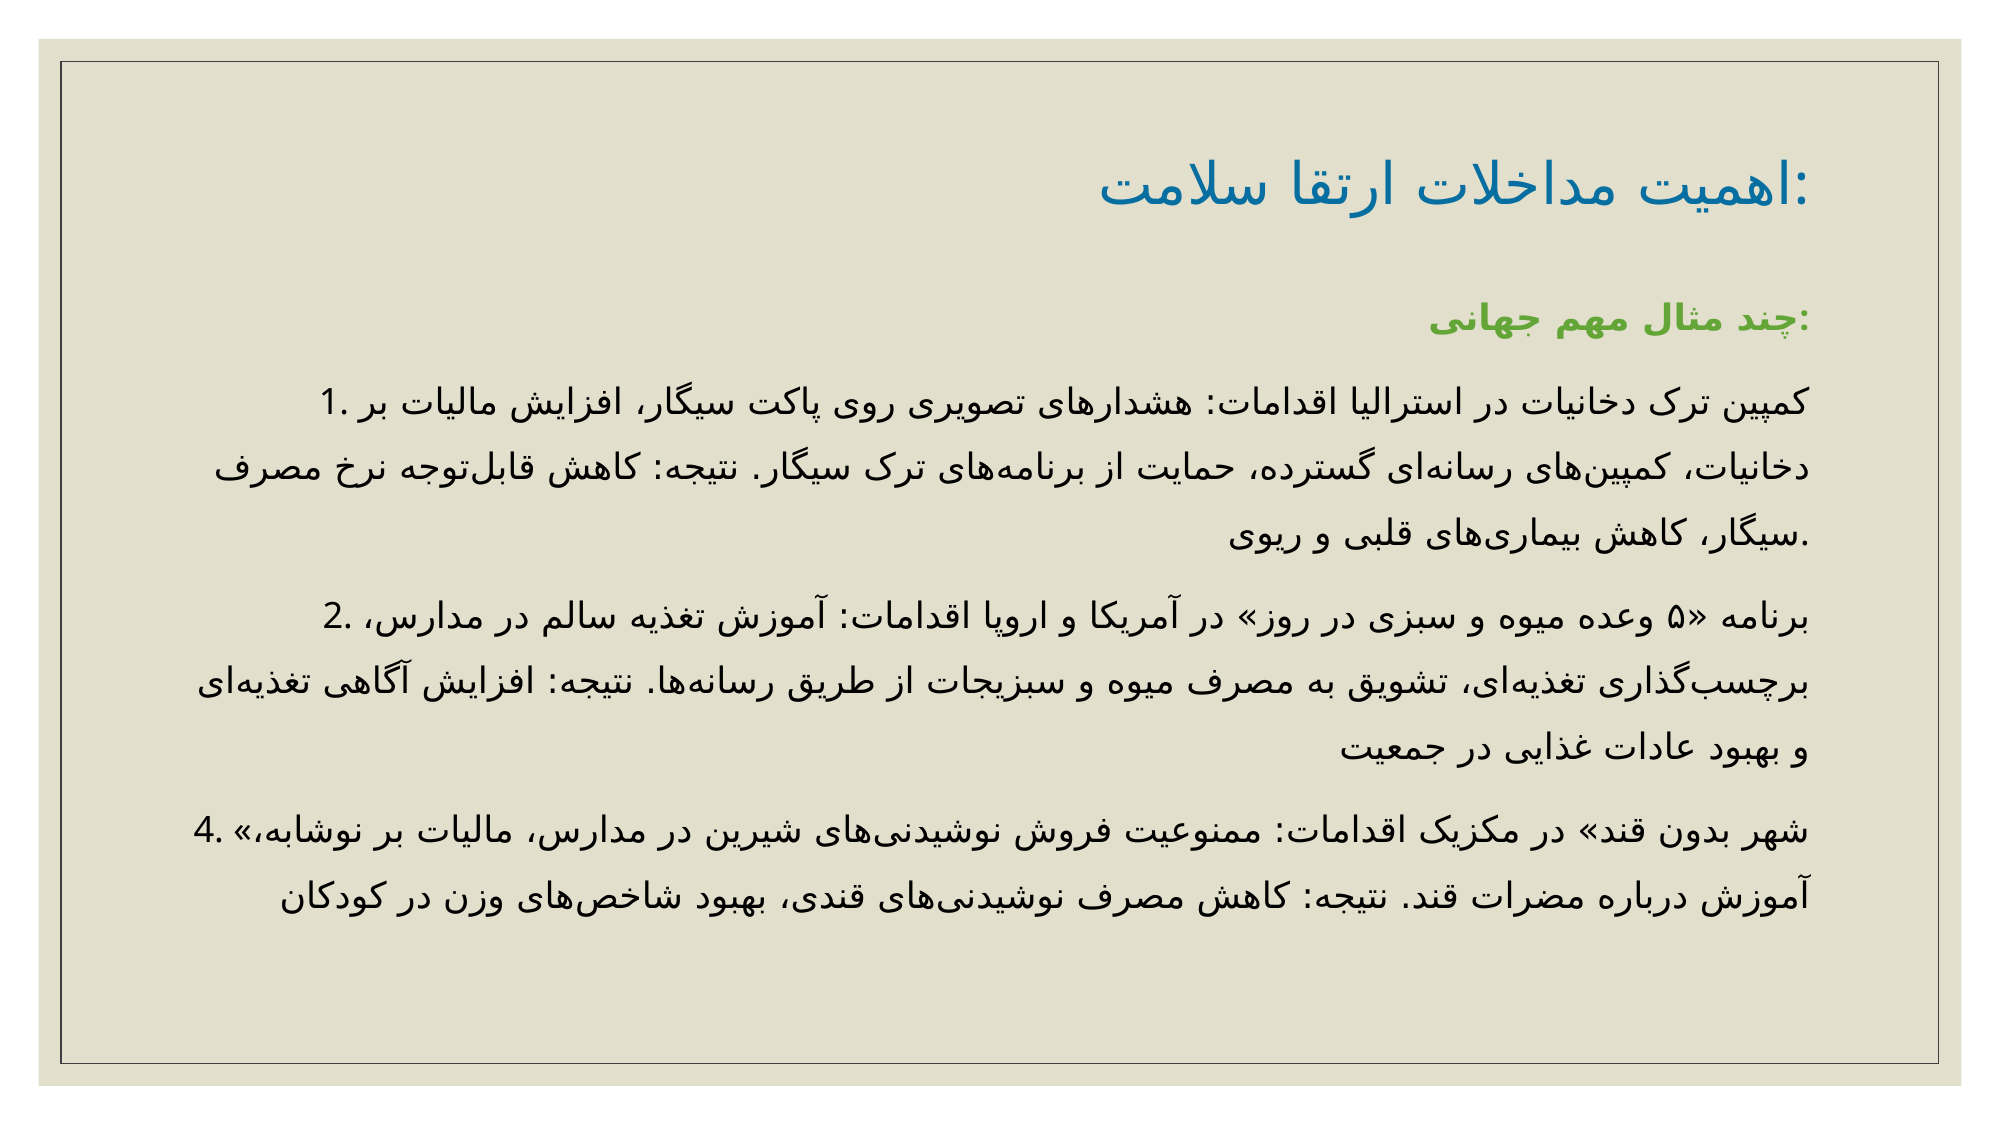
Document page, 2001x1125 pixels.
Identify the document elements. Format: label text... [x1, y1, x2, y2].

list چند مثال مهم جهانی: 1. کمپین ترک دخانیات در استرالیا اقدامات: هشدارهای تصویری روی پاکت سیگار، افزایش مالیات بر دخانیات، کمپین‌های رسانه‌ای گسترده، حمایت از برنامه‌های ترک سیگار. نتیجه: کاهش قابل‌توجه نرخ مصرف سیگار، کاهش بیماری‌های قلبی و ریوی. 2. برنامه «۵ وعده میوه و سبزی در روز» در آمریکا و اروپا اقدامات: آموزش تغذیه سالم در مدارس، برچسب‌گذاری تغذیه‌ای، تشویق به مصرف میوه و سبزیجات از طریق رسانه‌ها. نتیجه: افزایش آگاهی تغذیه‌ای و بهبود عادات غذایی در جمعیت 4. «شهر بدون قند» در مکزیک اقدامات: ممنوعیت فروش نوشیدنی‌های شیرین در مدارس، مالیات بر نوشابه، آموزش درباره مضرات قند. نتیجه: کاهش مصرف نوشیدنی‌های قندی، بهبود شاخص‌های وزن در کودکان [174, 265, 1825, 990]
title اهمیت مداخلات ارتقا سلامت: [174, 105, 1825, 265]
